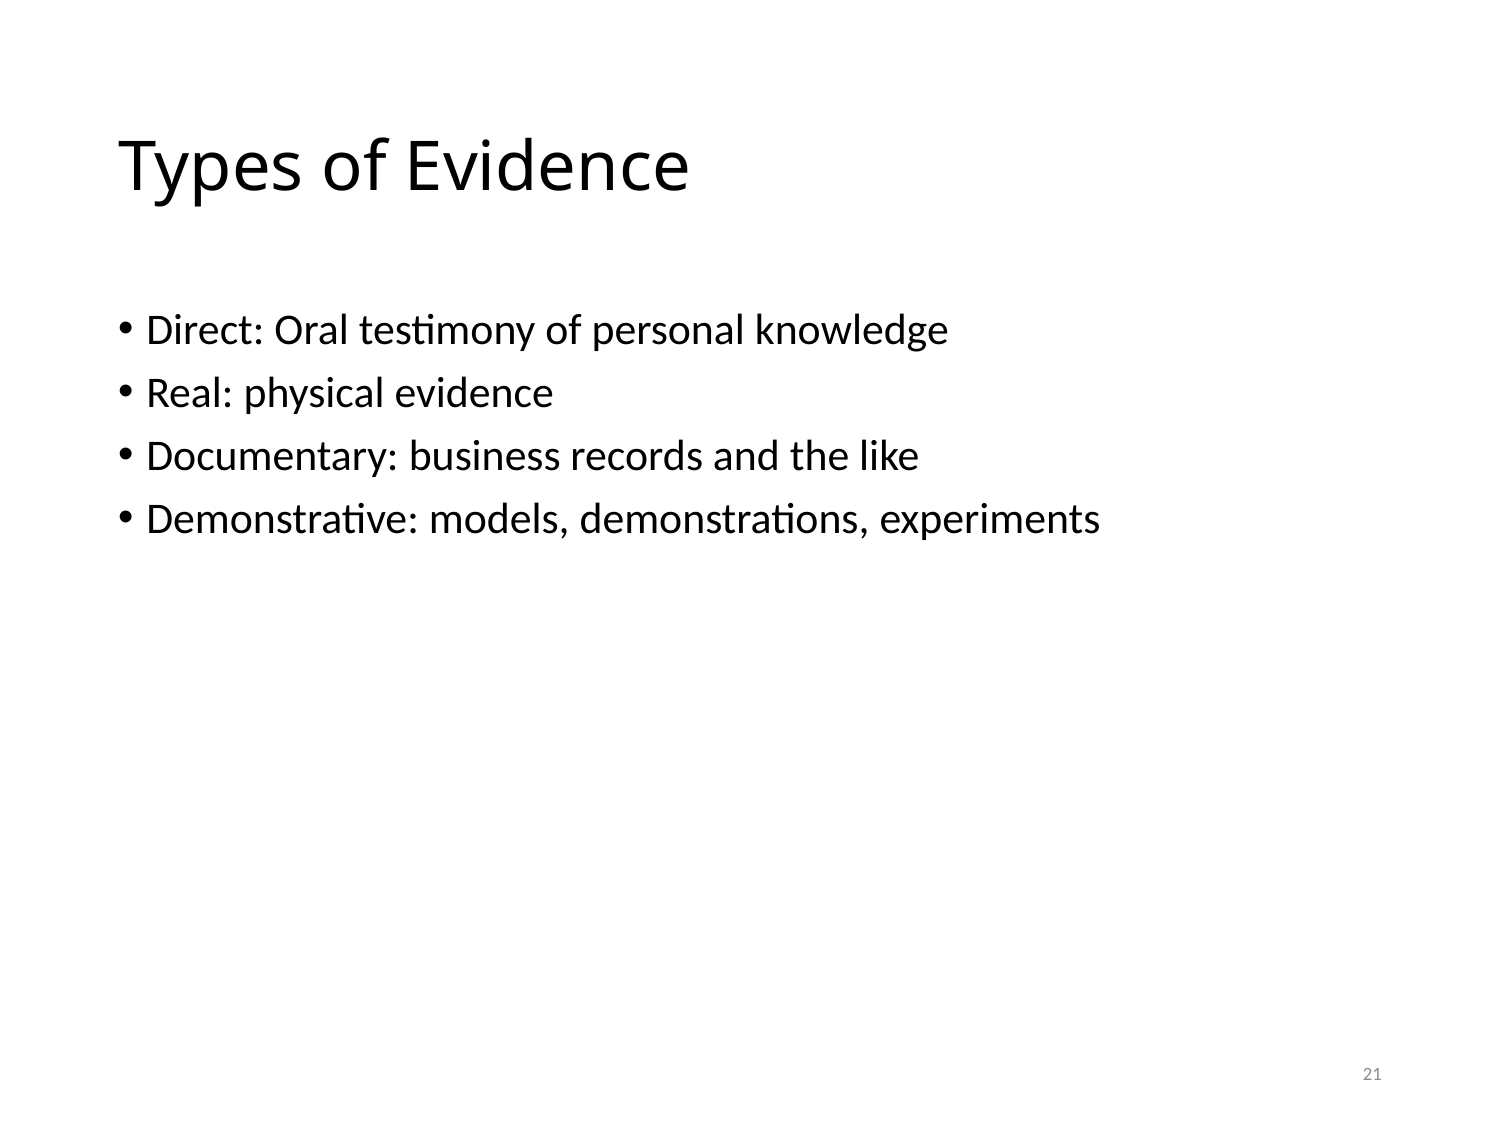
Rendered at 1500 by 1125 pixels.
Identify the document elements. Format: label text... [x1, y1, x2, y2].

list Direct: Oral testimony of personal knowledge Real: physical evidence Documentary: business records and the like Demonstrative: models, demonstrations, experiments [103, 299, 1397, 1014]
title Types of Evidence [103, 59, 1397, 278]
slide_number 21 [1059, 1042, 1397, 1103]
